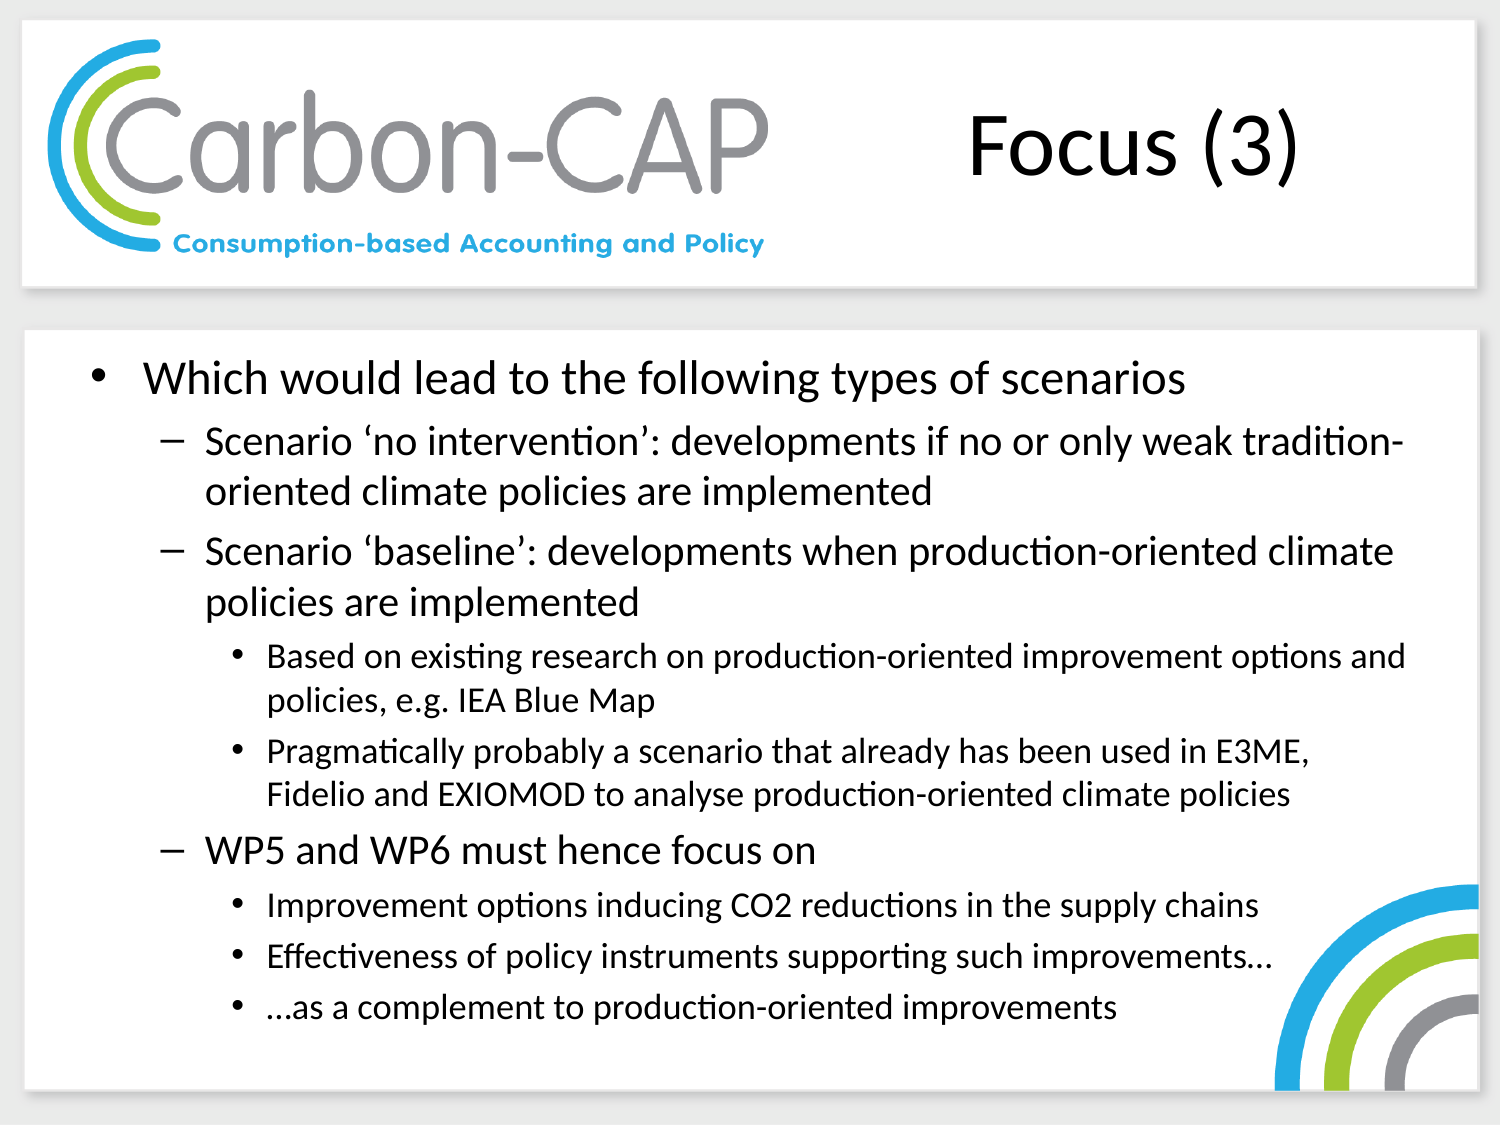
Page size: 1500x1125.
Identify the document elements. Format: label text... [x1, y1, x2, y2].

list Which would lead to the following types of scenarios Scenario ‘no intervention’: developments if no or only weak tradition-oriented climate policies are implemented Scenario ‘baseline’: developments when production-oriented climate policies are implemented Based on existing research on production-oriented improvement options and policies, e.g. IEA Blue Map Pragmatically probably a scenario that already has been used in E3ME, Fidelio and EXIOMOD to analyse production-oriented climate policies WP5 and WP6 must hence focus on Improvement options inducing CO2 reductions in the supply chains Effectiveness of policy instruments supporting such improvements… …as a complement to production-oriented improvements [75, 338, 1425, 1047]
picture [0, 0, 1500, 1125]
title Focus (3) [844, 45, 1425, 233]
